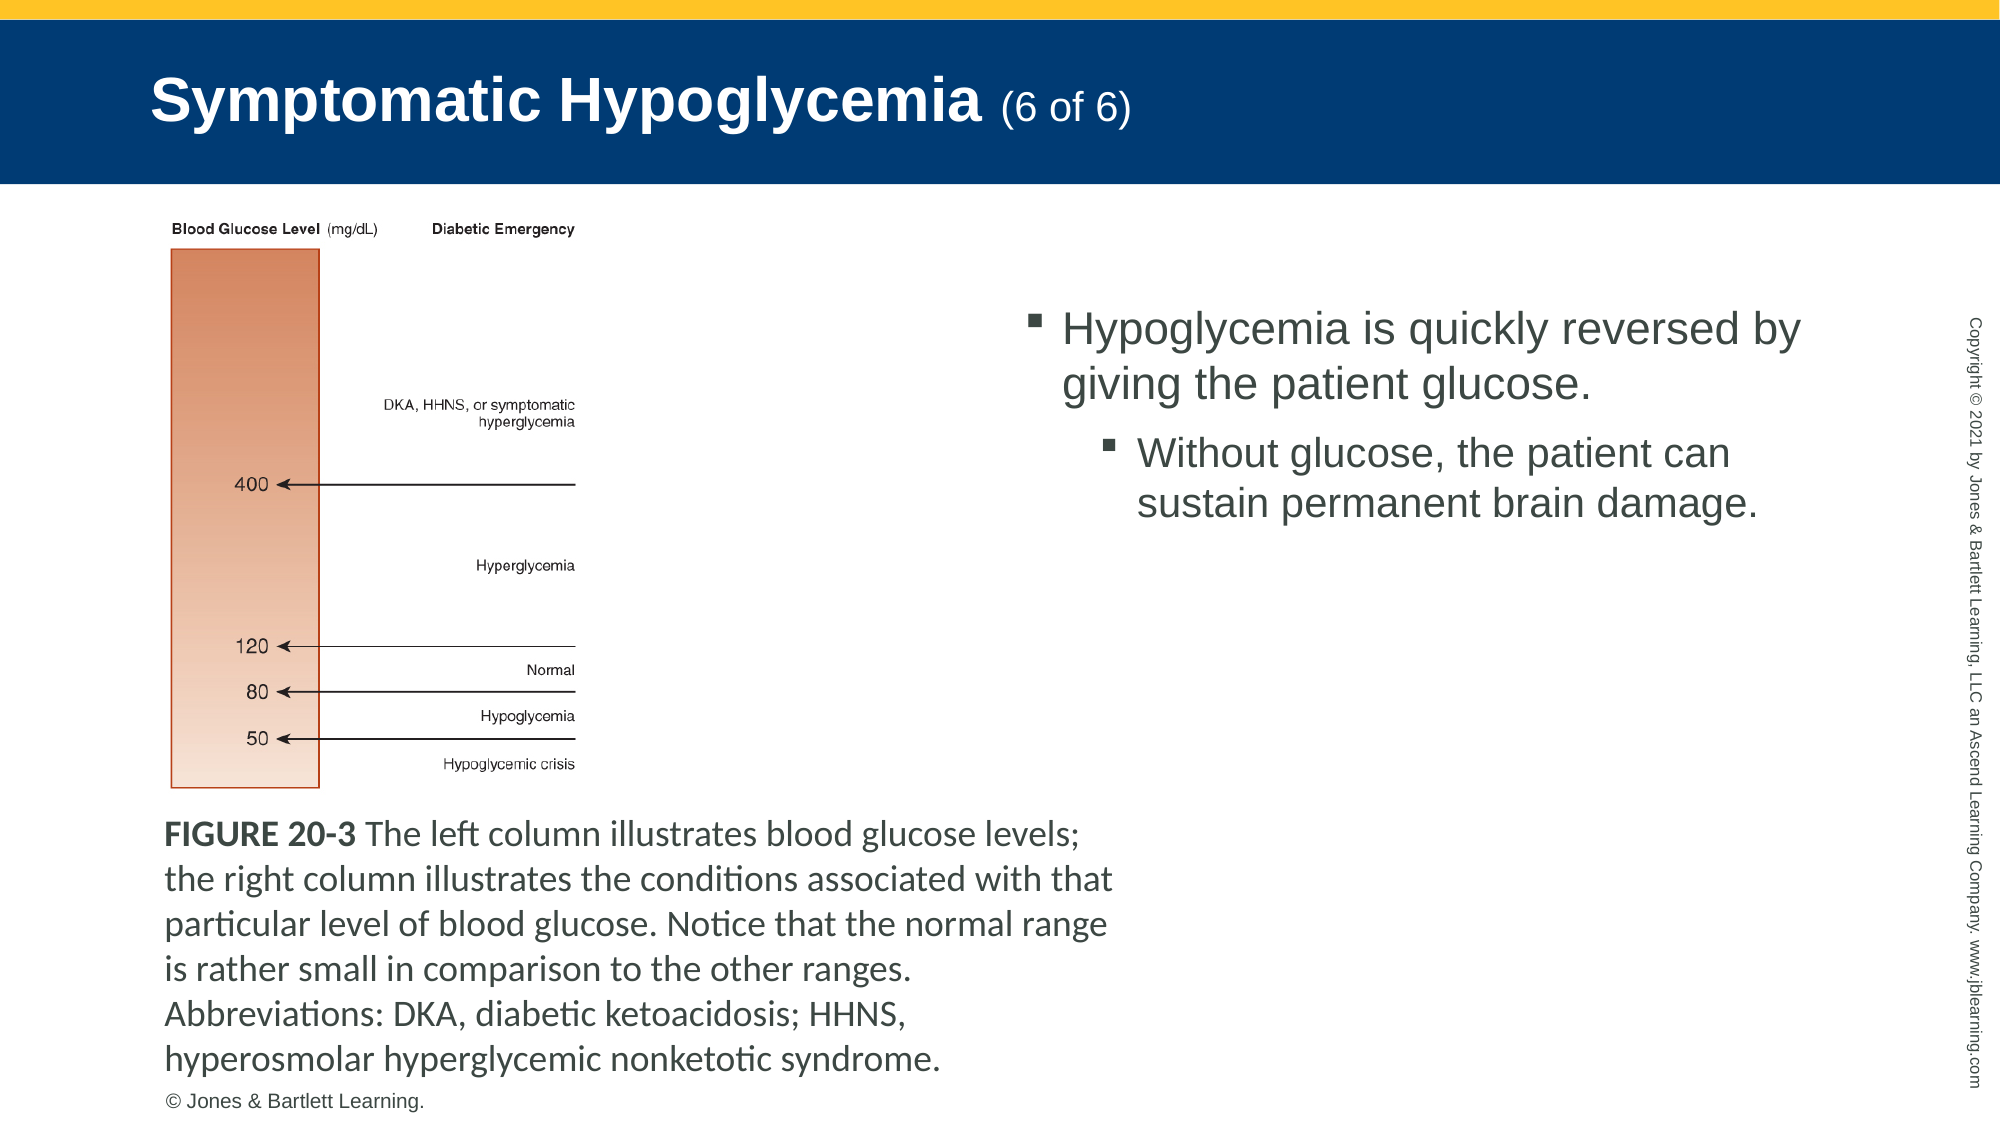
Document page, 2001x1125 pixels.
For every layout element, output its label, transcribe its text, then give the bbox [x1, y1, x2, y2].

picture [153, 205, 595, 797]
list Hypoglycemia is quickly reversed by giving the patient glucose. Without glucose, the patient can sustain permanent brain damage. [1009, 291, 1843, 967]
text_box FIGURE 20-3 The left column illustrates blood glucose levels; the right column illustrates the conditions associated with that particular level of blood glucose. Notice that the normal range is rather small in comparison to the other ranges. Abbreviations: DKA, diabetic ketoacidosis; HHNS, hyperosmolar hyperglycemic nonketotic syndrome. [149, 802, 1130, 1087]
title Symptomatic Hypoglycemia (6 of 6) [0, 19, 2000, 185]
text_box © Jones & Bartlett Learning. [151, 1080, 441, 1120]
